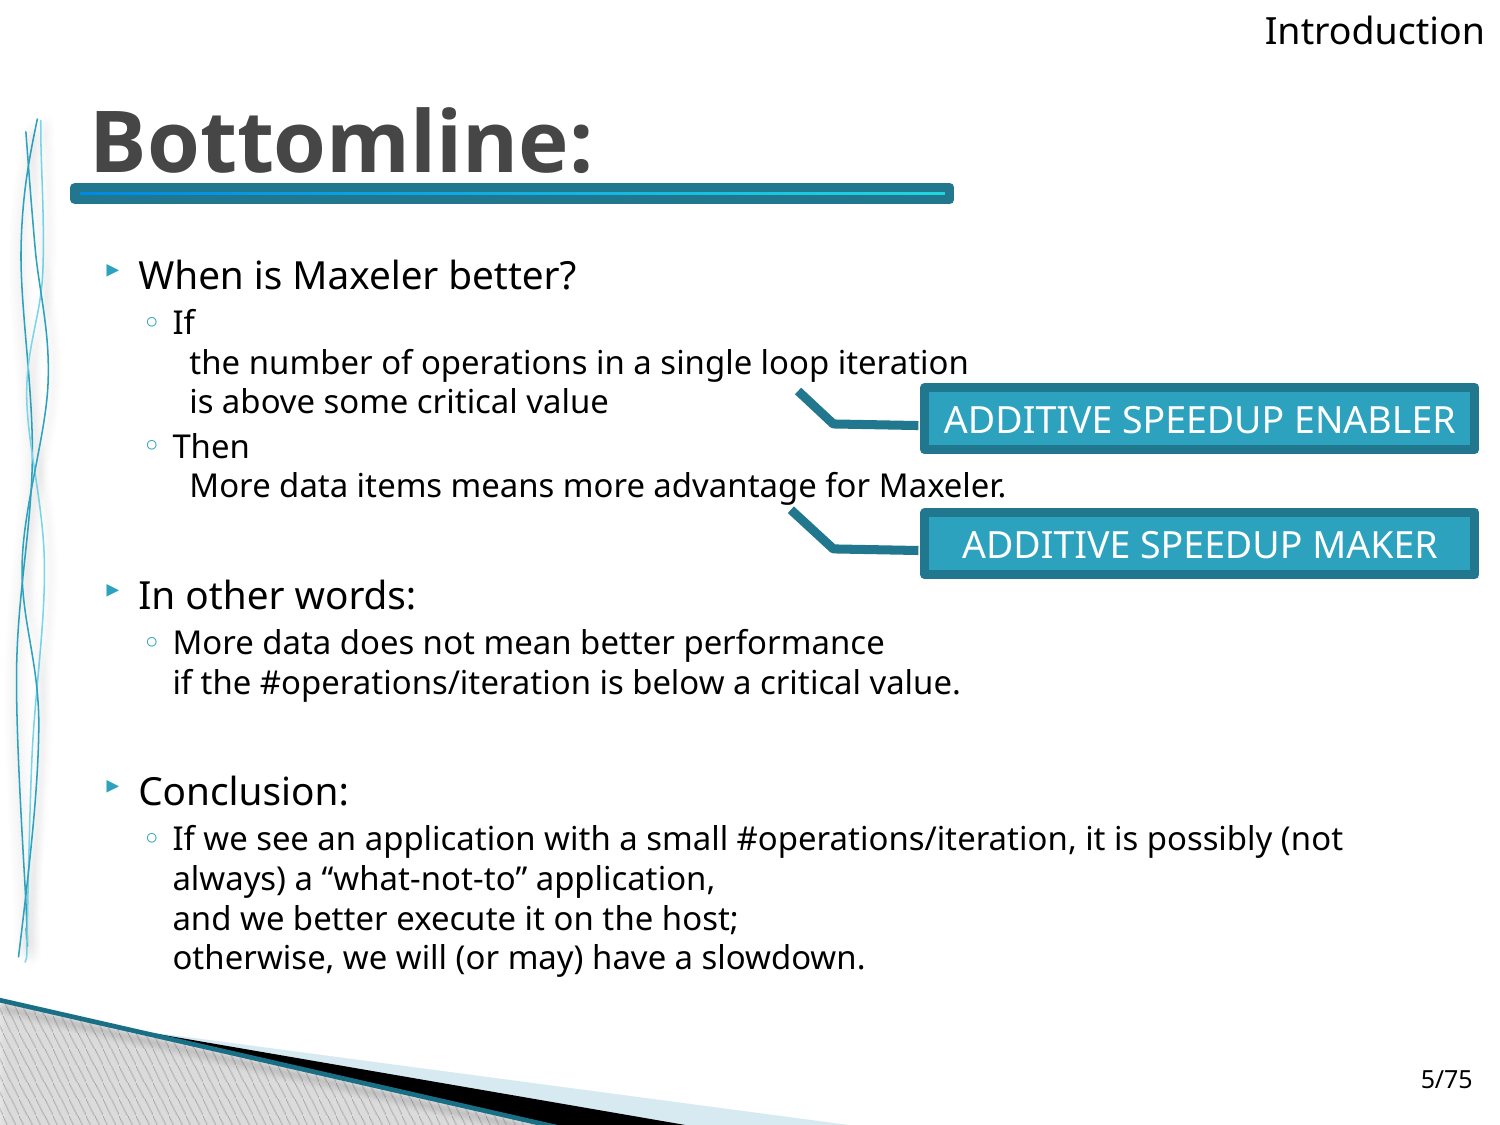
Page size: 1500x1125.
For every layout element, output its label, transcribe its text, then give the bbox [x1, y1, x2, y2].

text_box ADDITIVE SPEEDUP ENABLER [794, 387, 919, 431]
list When is Maxeler better? If the number of operations in a single loop iteration is above some critical value Then More data items means more advantage for Maxeler. In other words: More data does not mean better performance if the #operations/iteration is below a critical value. Conclusion: If we see an application with a small #operations/iteration, it is possibly (not always) a “what-not-to” application, and we better execute it on the host; otherwise, we will (or may) have a slowdown. [75, 243, 1425, 986]
text_box ADDITIVE SPEEDUP MAKER [920, 508, 1479, 579]
title Bottomline: [75, 45, 1425, 233]
list Introduction [1074, 0, 1500, 63]
text_box ADDITIVE SPEEDUP ENABLER [920, 383, 1479, 454]
text_box ADDITIVE SPEEDUP MAKER [787, 506, 919, 556]
